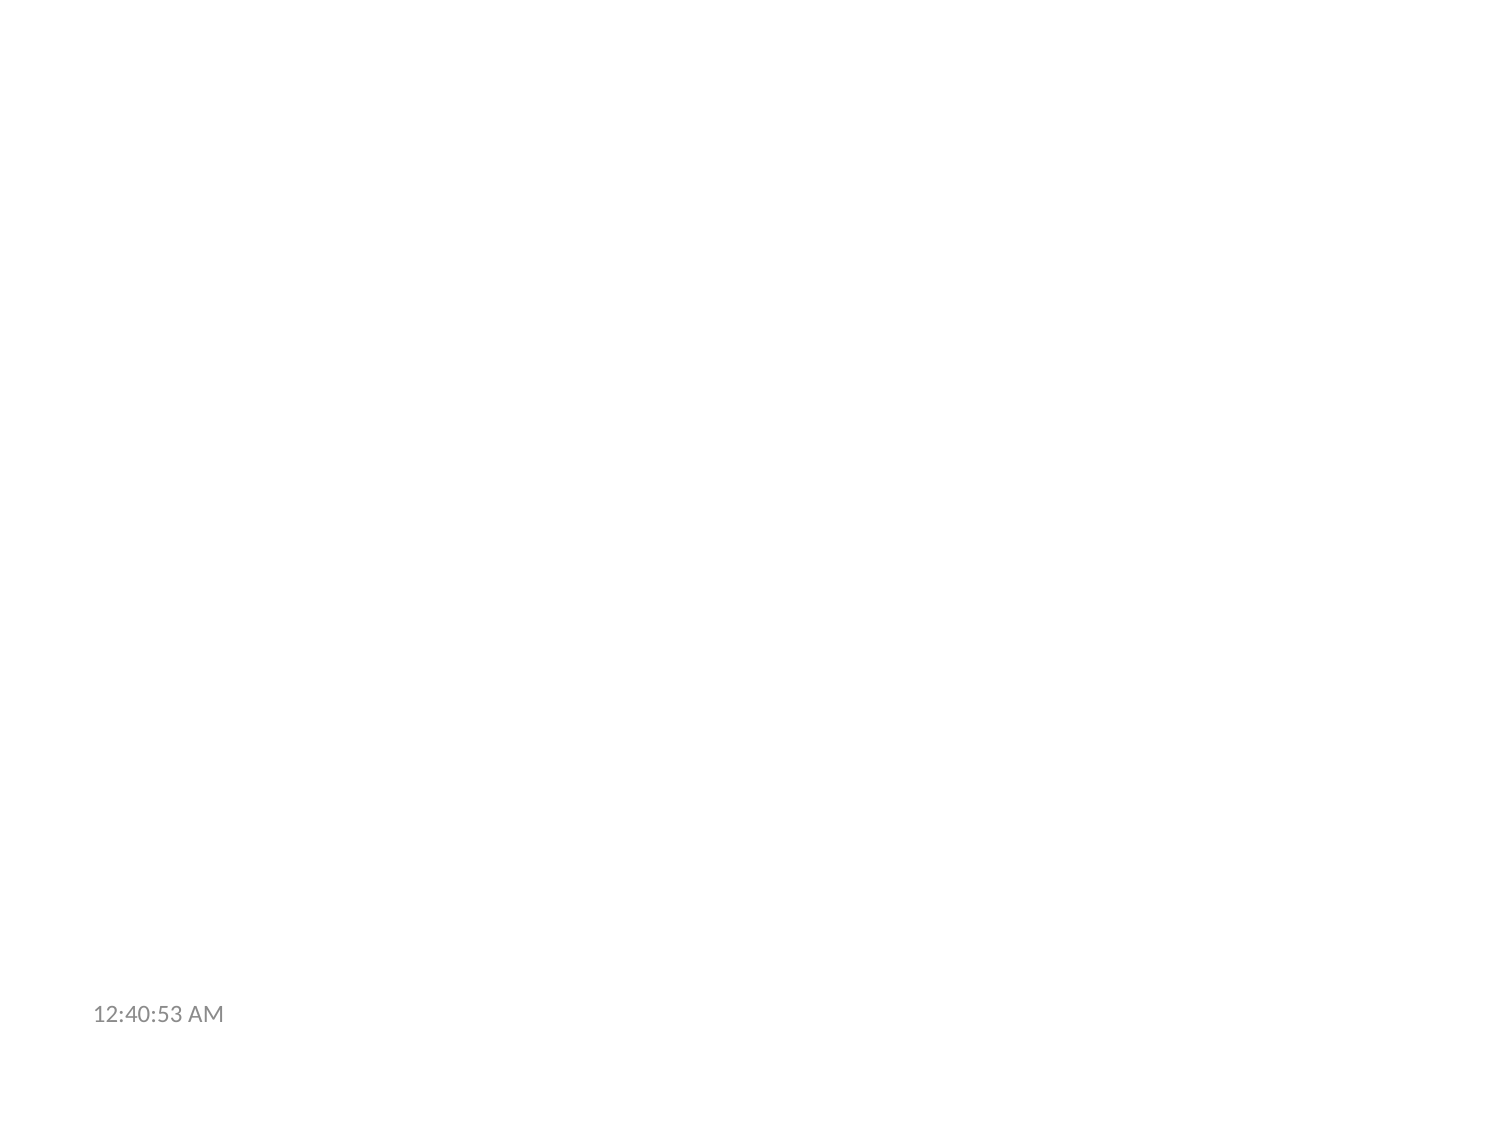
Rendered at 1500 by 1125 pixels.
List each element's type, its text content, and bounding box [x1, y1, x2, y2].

text_box 3:35:09 PM [77, 982, 428, 1043]
